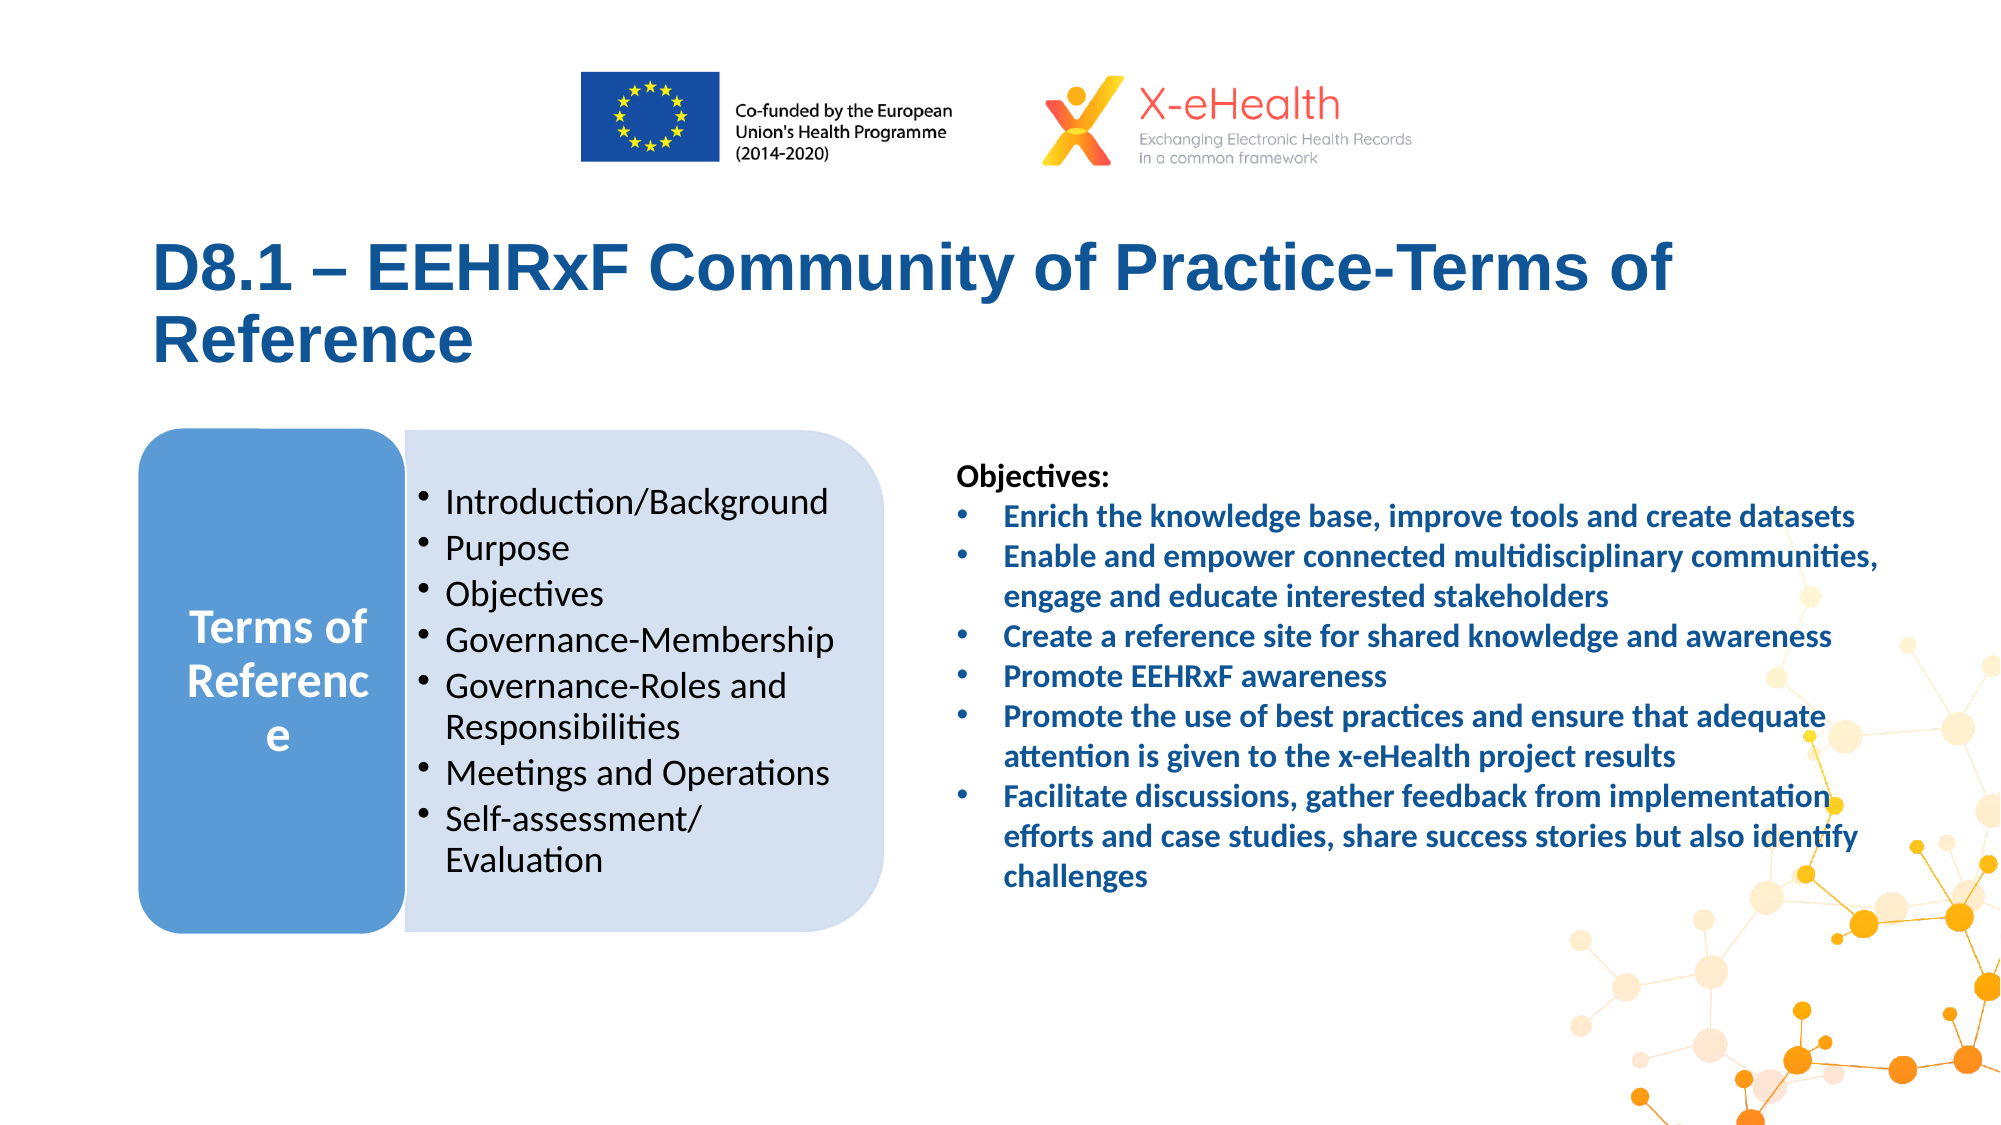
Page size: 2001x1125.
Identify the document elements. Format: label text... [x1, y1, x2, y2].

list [137, 368, 884, 994]
text_box Objectives: Enrich the knowledge base, improve tools and create datasets Enable and empower connected multidisciplinary communities, engage and educate interested stakeholders Create a reference site for shared knowledge and awareness Promote EEHRxF awareness Promote the use of best practices and ensure that adequate attention is given to the x-eHealth project results Facilitate discussions, gather feedback from implementation efforts and case studies, share success stories but also identify challenges [941, 447, 1942, 1091]
picture [1524, 467, 2001, 1125]
picture [550, 40, 1450, 181]
title D8.1 – EEHRxF Community of Practice-Terms of Reference [137, 196, 1863, 414]
